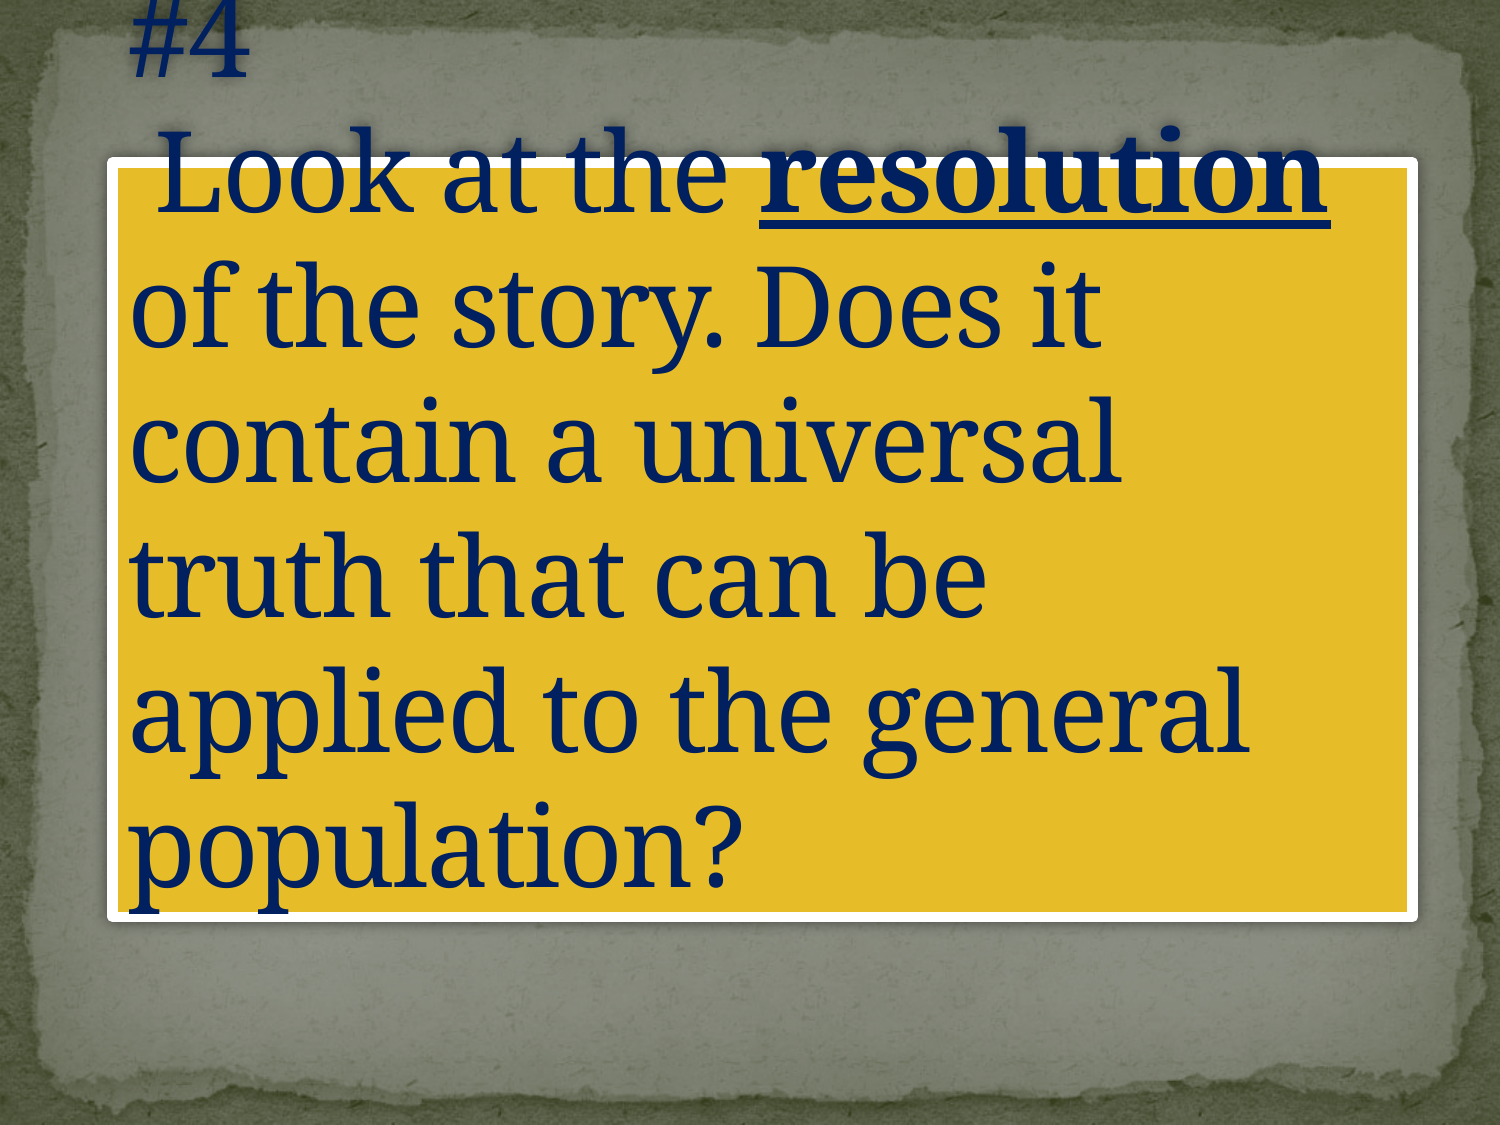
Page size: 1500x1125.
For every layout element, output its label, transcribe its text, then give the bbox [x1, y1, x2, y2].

title #4 Look at the resolution of the story. Does it contain a universal truth that can be applied to the general population? [107, 157, 1418, 922]
